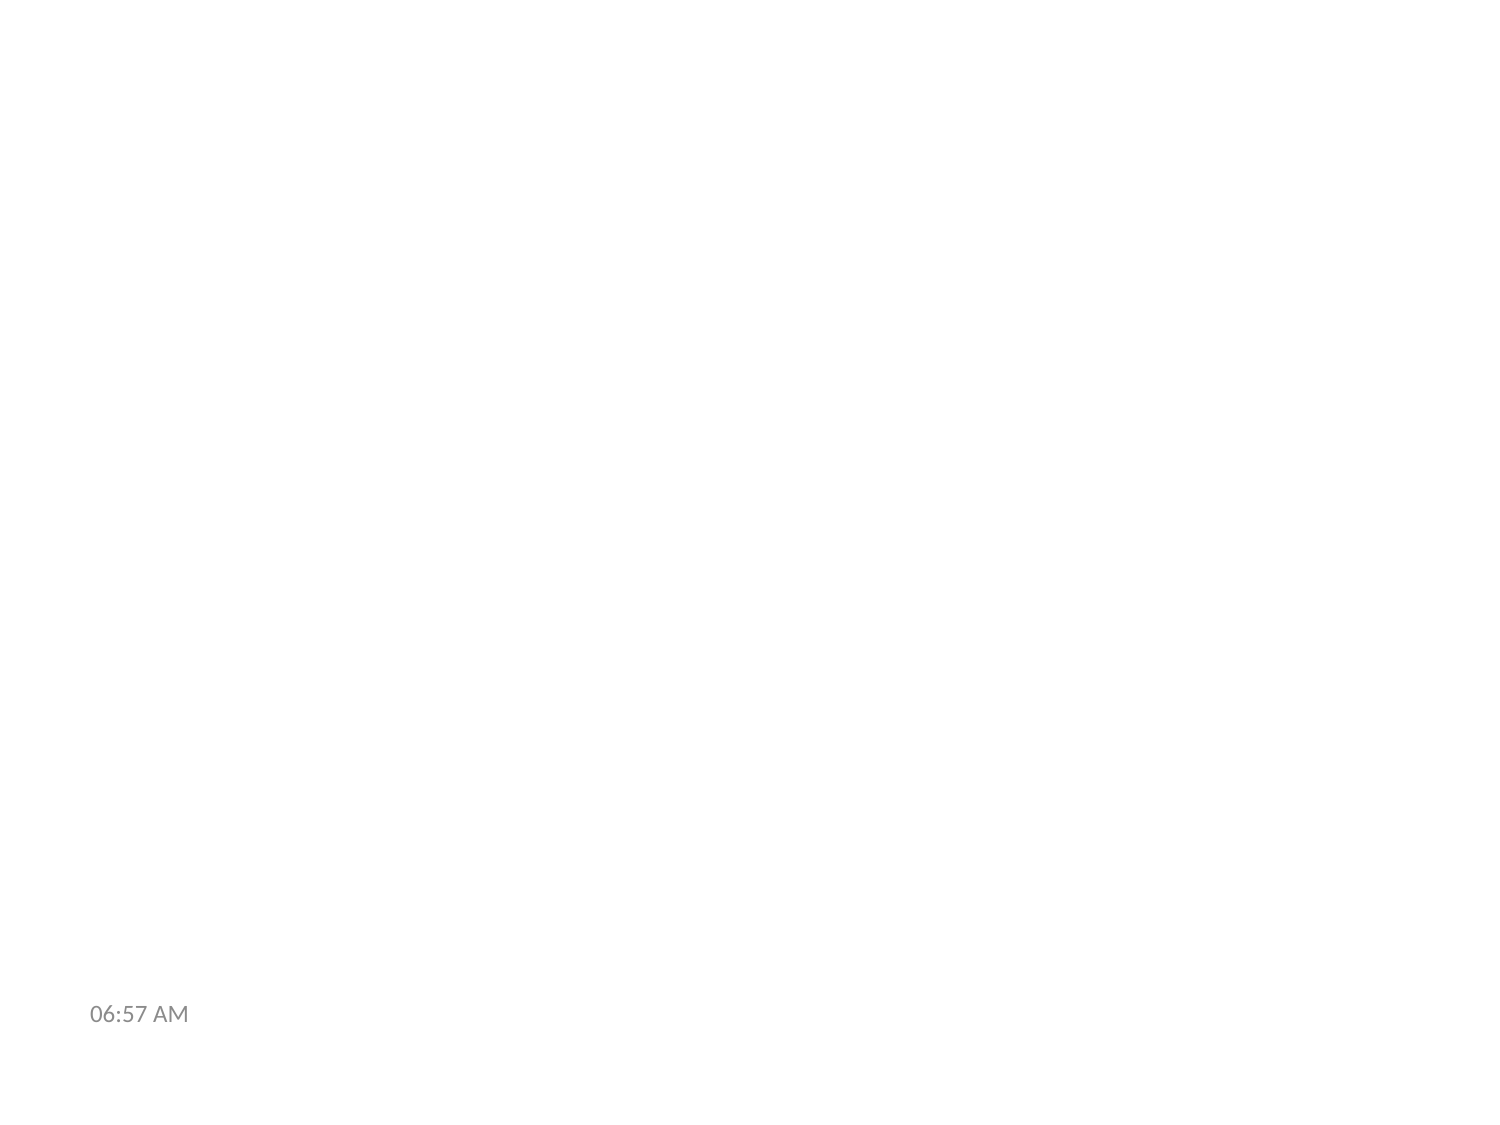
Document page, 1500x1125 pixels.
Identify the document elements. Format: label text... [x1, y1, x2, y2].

text_box 3:35 PM [75, 982, 425, 1043]
